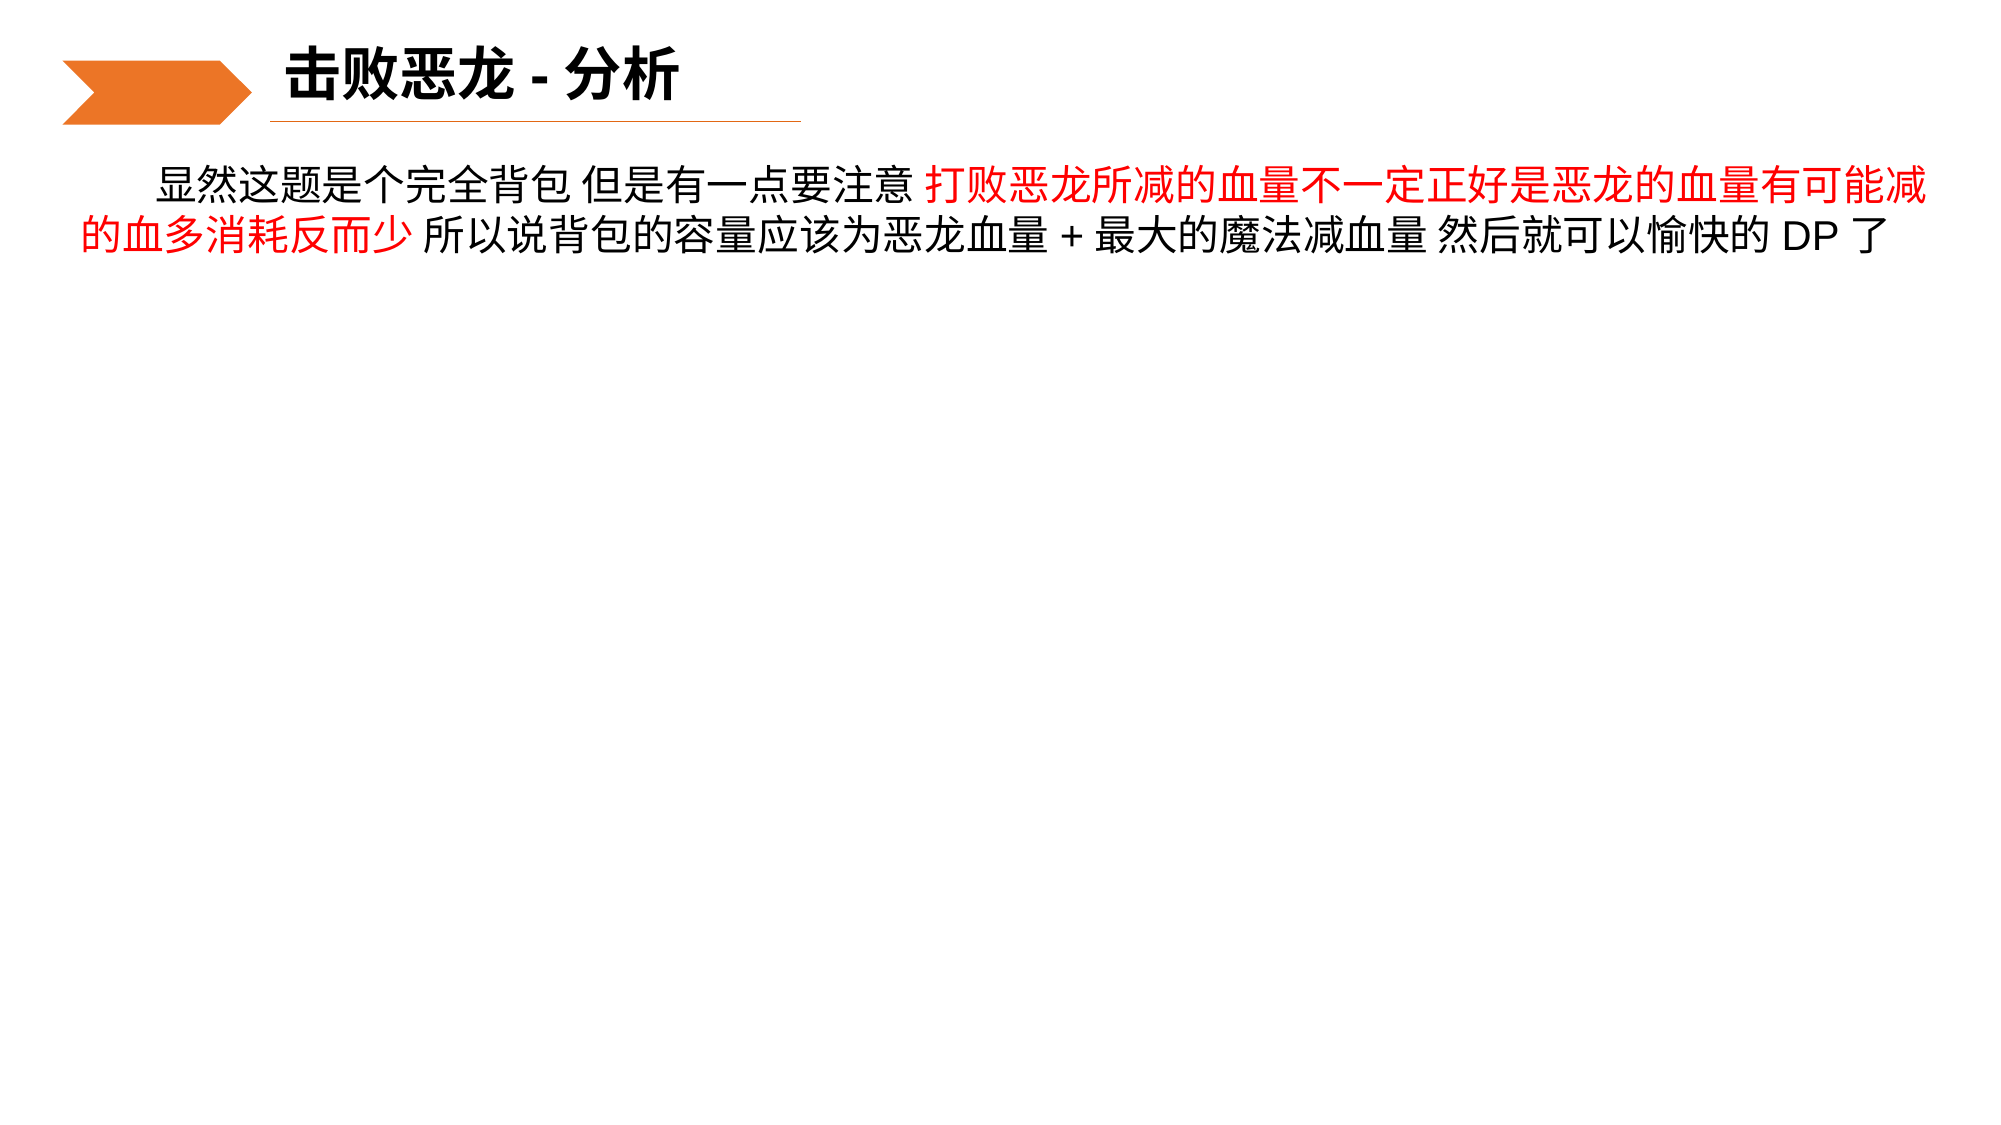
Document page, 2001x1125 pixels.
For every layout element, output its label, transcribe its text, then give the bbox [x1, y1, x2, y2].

text_box 显然这题是个完全背包 但是有一点要注意 打败恶龙所减的血量不一定正好是恶龙的血量有可能减的血多消耗反而少 所以说背包的容量应该为恶龙血量+最大的魔法减血量 然后就可以愉快的DP了 [65, 151, 1944, 267]
text_box 击败恶龙-分析 [268, 29, 696, 115]
